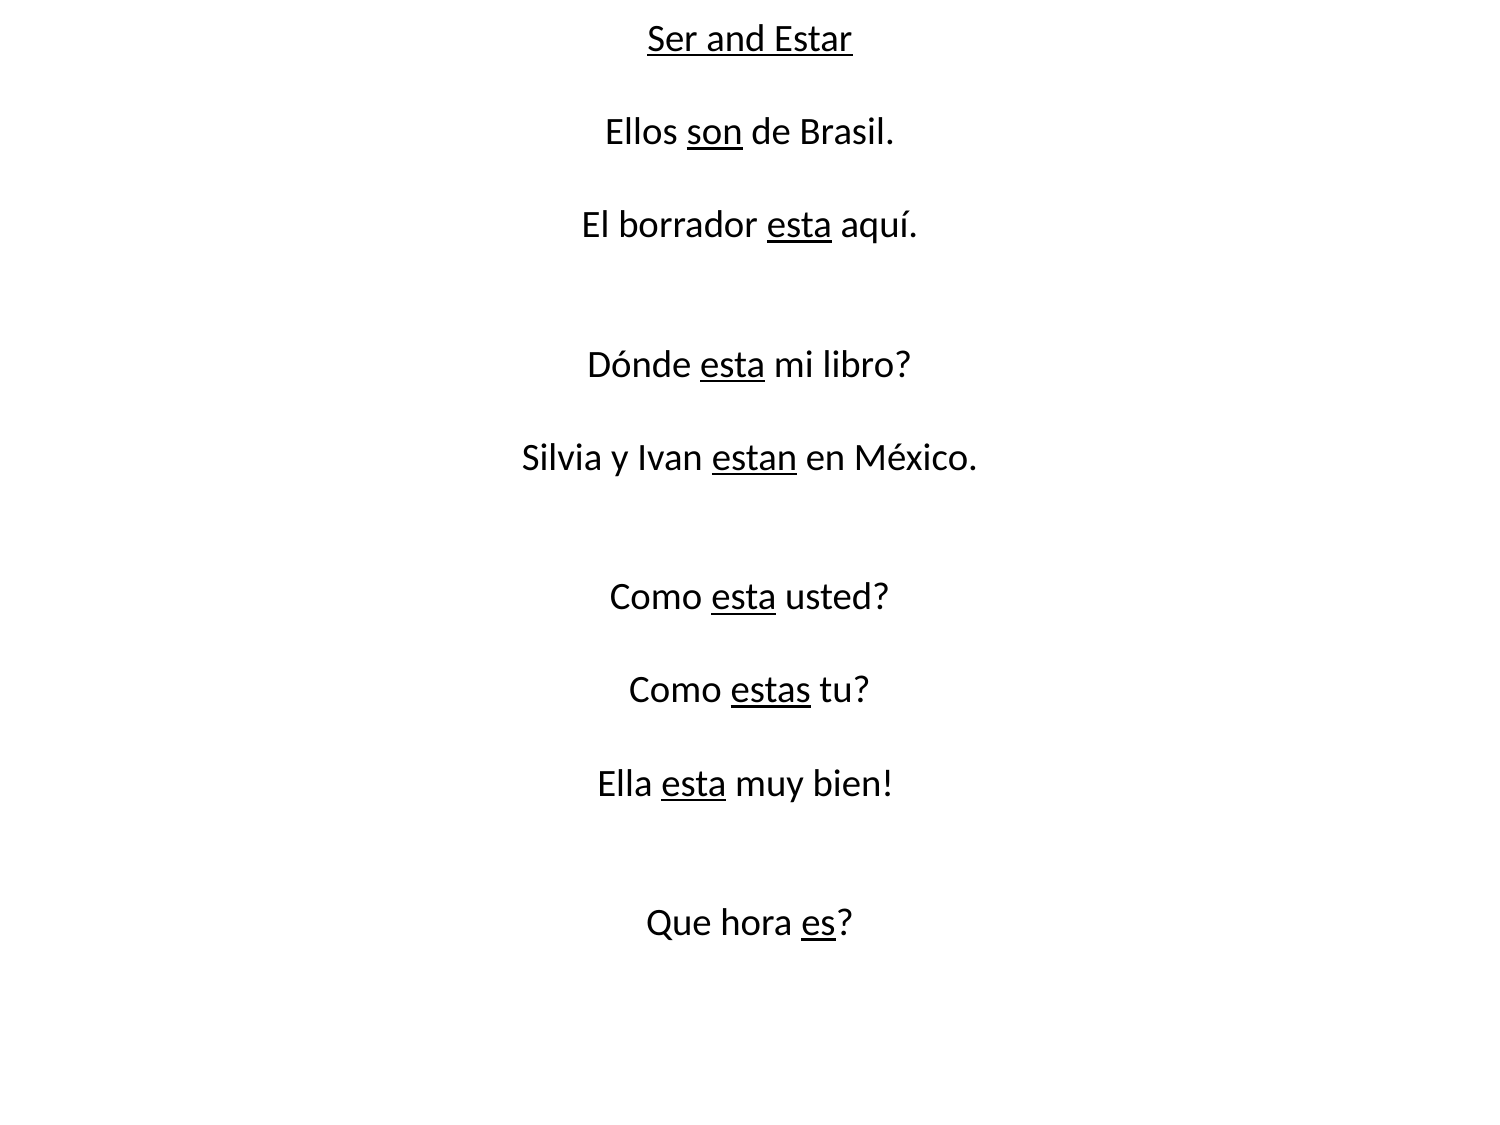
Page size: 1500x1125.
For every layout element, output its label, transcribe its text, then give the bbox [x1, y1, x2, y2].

title Ser and Estar Ellos son de Brasil. El borrador esta aquí. Dónde esta mi libro? Silvia y Ivan estan en México. Como esta usted? Como estas tu? Ella esta muy bien! Que hora es? [75, 0, 1425, 1059]
